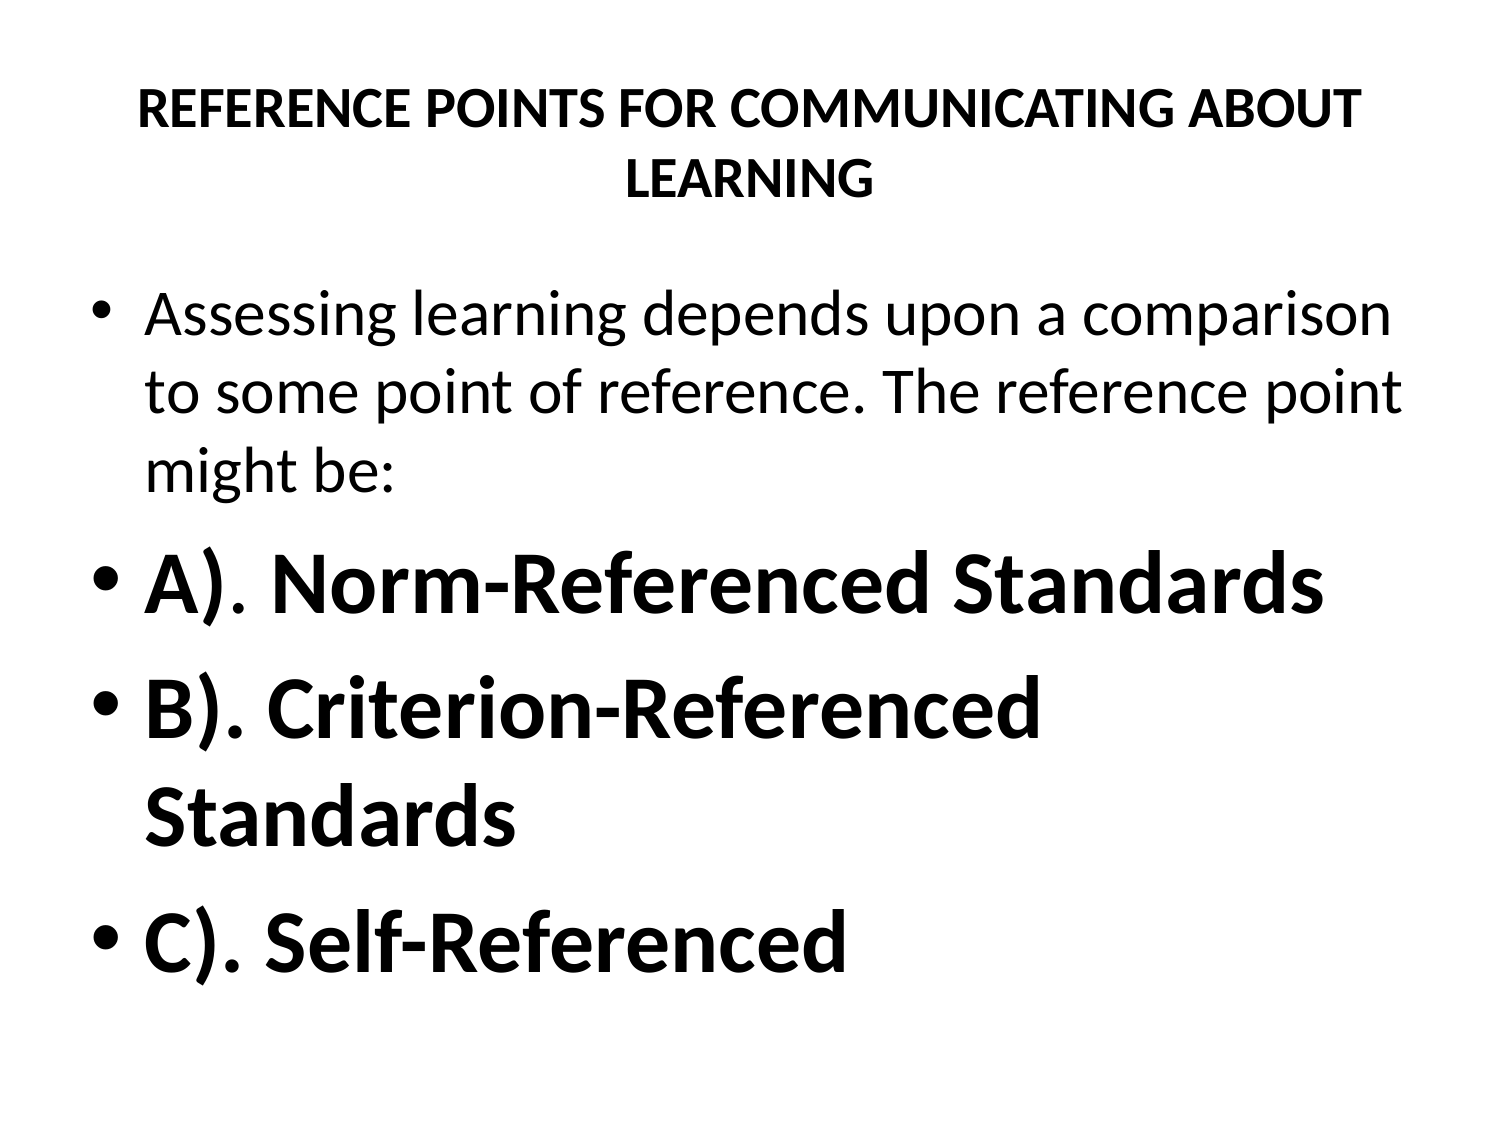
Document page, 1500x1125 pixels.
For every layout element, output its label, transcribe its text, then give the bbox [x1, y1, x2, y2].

title REFERENCE POINTS FOR COMMUNICATING ABOUT LEARNING [75, 45, 1425, 233]
list Assessing learning depends upon a comparison to some point of reference. The reference point might be: A). Norm-Referenced Standards B). Criterion-Referenced Standards C). Self-Referenced [75, 262, 1425, 1005]
